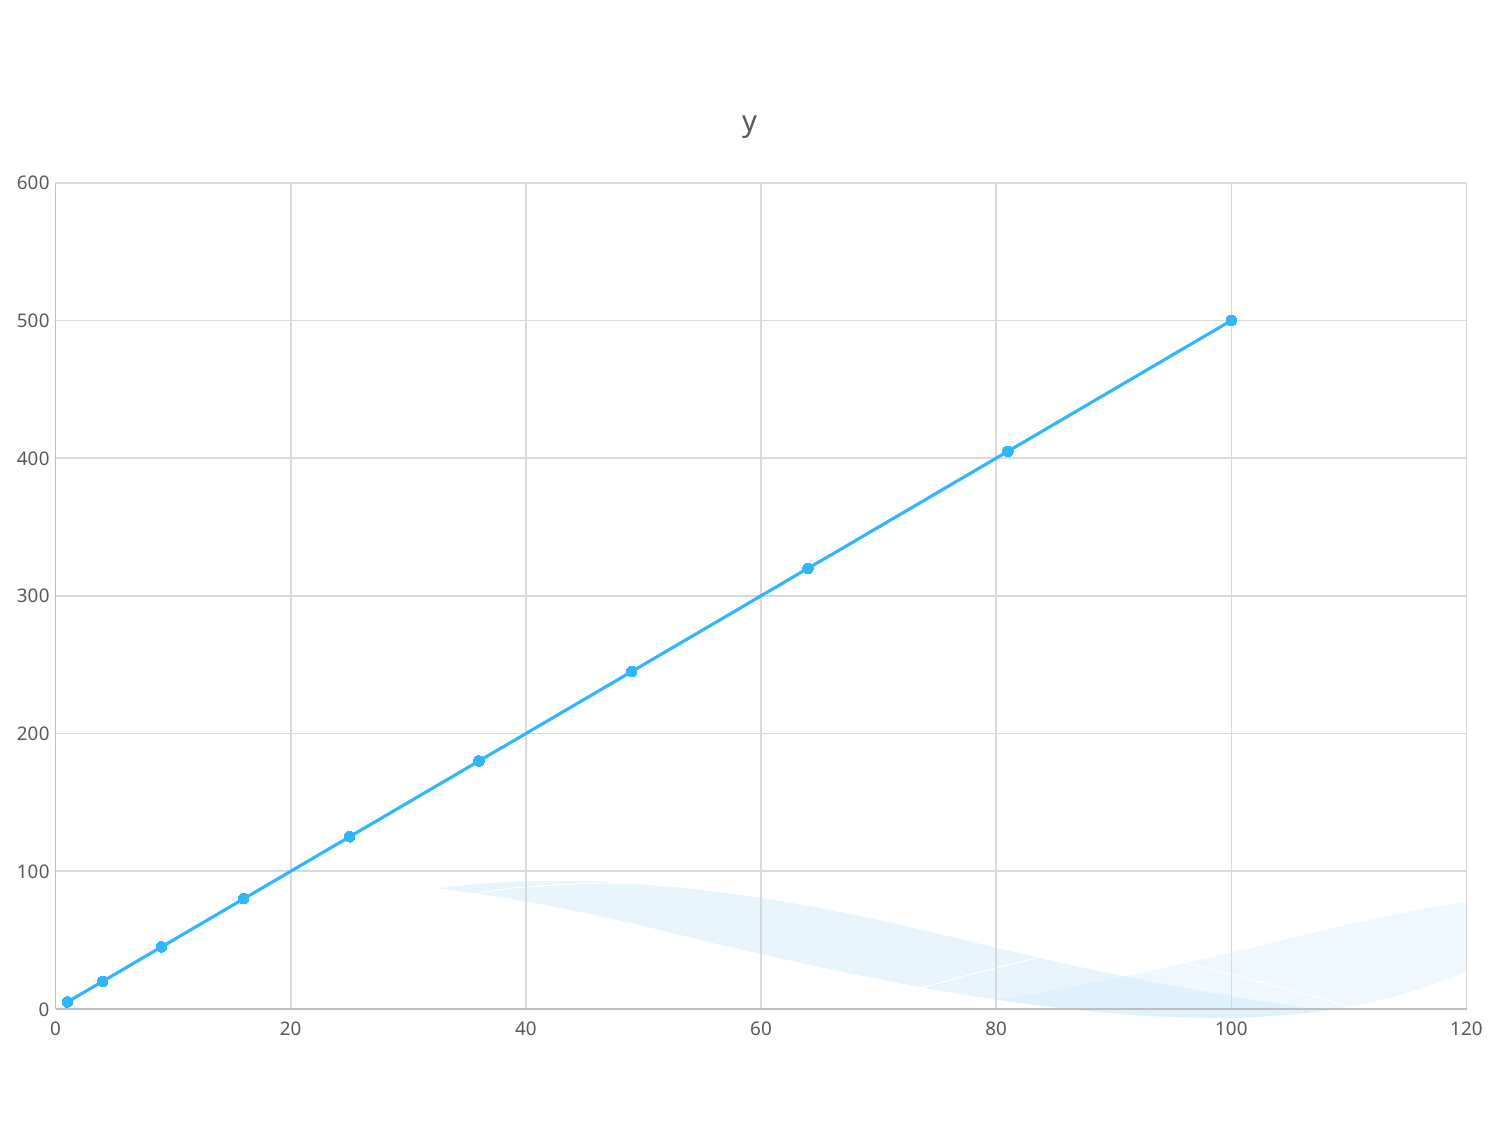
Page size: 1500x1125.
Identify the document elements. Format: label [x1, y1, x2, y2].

chart [0, 63, 1500, 1062]
